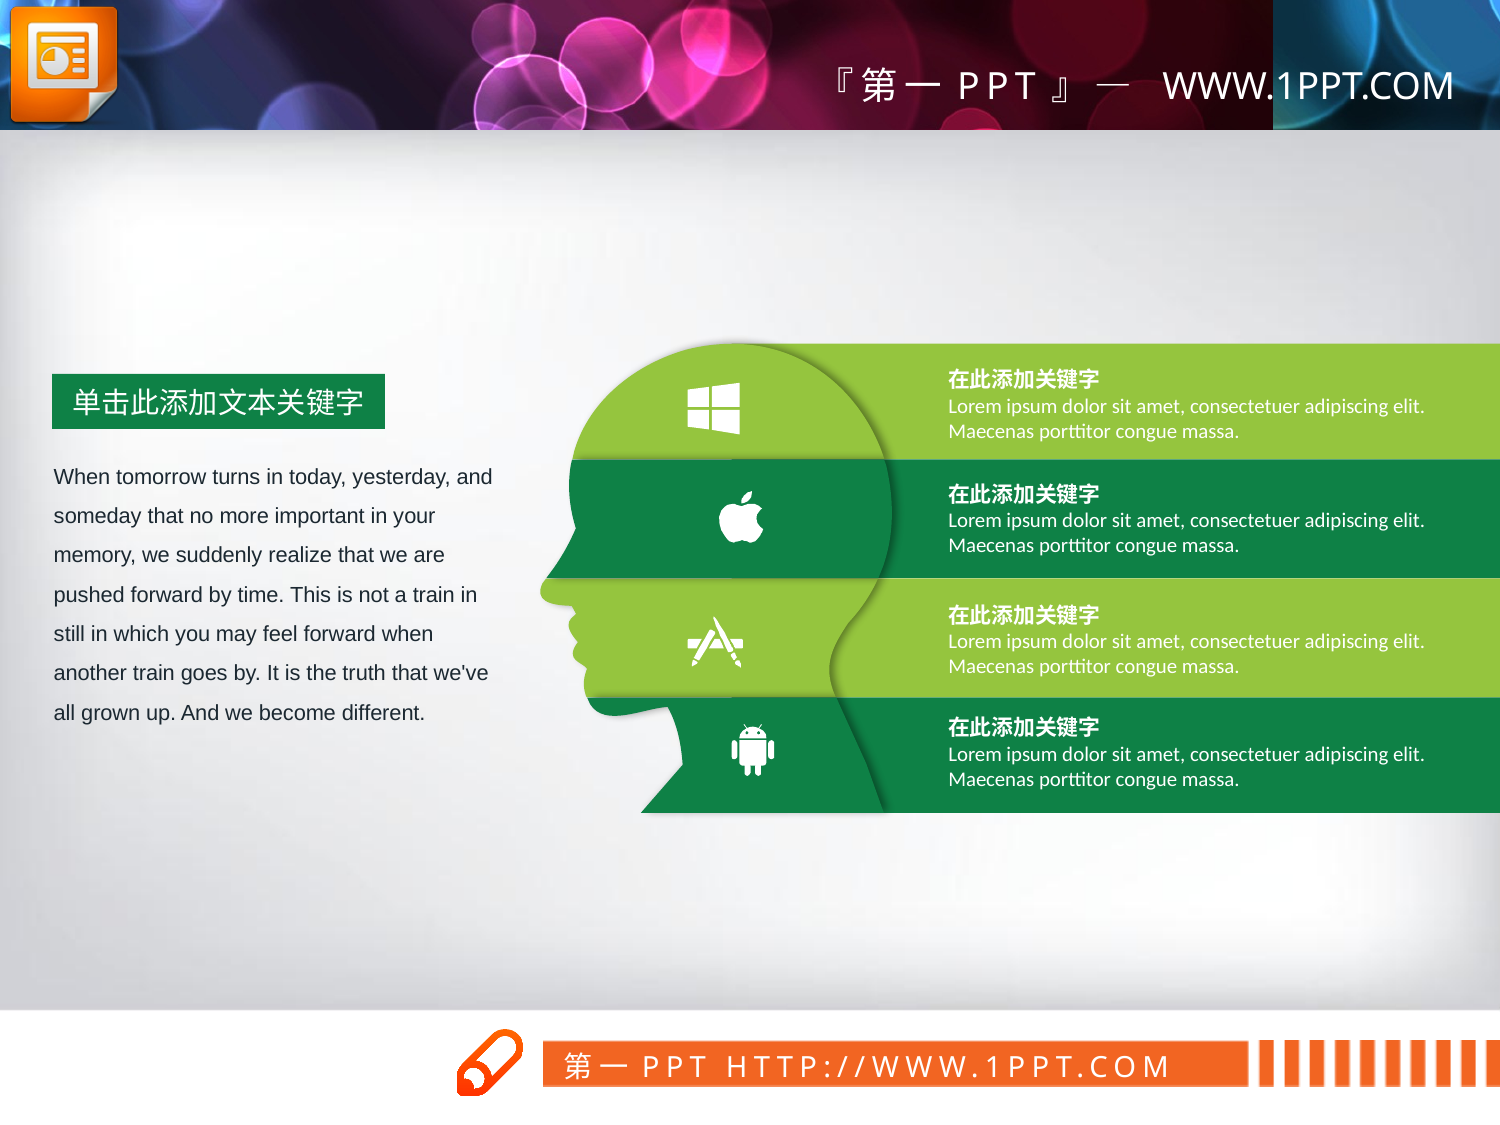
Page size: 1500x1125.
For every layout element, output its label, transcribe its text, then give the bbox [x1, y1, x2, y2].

text_box [546, 459, 892, 579]
text_box [687, 616, 743, 668]
text_box [687, 409, 709, 430]
text_box 在此添加关键字 Lorem ipsum dolor sit amet, consectetuer adipiscing elit. Maecenas porttitor congue massa. [928, 356, 1461, 453]
text_box [731, 740, 738, 760]
text_box [719, 491, 764, 543]
text_box [849, 698, 1500, 813]
text_box [687, 386, 709, 407]
text_box 在此添加关键字 Lorem ipsum dolor sit amet, consectetuer adipiscing elit. Maecenas porttitor congue massa. [928, 470, 1461, 567]
text_box 单击此添加文本关键字 [52, 373, 385, 429]
text_box [540, 578, 875, 698]
text_box [739, 724, 767, 739]
picture [543, 1040, 1500, 1087]
text_box [891, 459, 1500, 578]
text_box When tomorrow turns in today, yesterday, and someday that no more important in your memory, we suddenly realize that we are pushed forward by time. This is not a train in still in which you may feel forward when another train goes by. It is the truth that we've all grown up. And we become different. [38, 441, 514, 732]
text_box [842, 578, 1500, 698]
text_box [587, 697, 884, 813]
text_box [768, 740, 775, 760]
text_box [711, 409, 740, 435]
text_box 在此添加关键字 Lorem ipsum dolor sit amet, consectetuer adipiscing elit. Maecenas porttitor congue massa. [928, 591, 1461, 688]
text_box [784, 343, 1500, 459]
text_box [711, 382, 740, 407]
text_box 在此添加关键字 Lorem ipsum dolor sit amet, consectetuer adipiscing elit. Maecenas porttitor congue massa. [928, 704, 1461, 801]
picture [0, 0, 1500, 1012]
text_box [739, 740, 767, 776]
text_box [572, 343, 883, 459]
